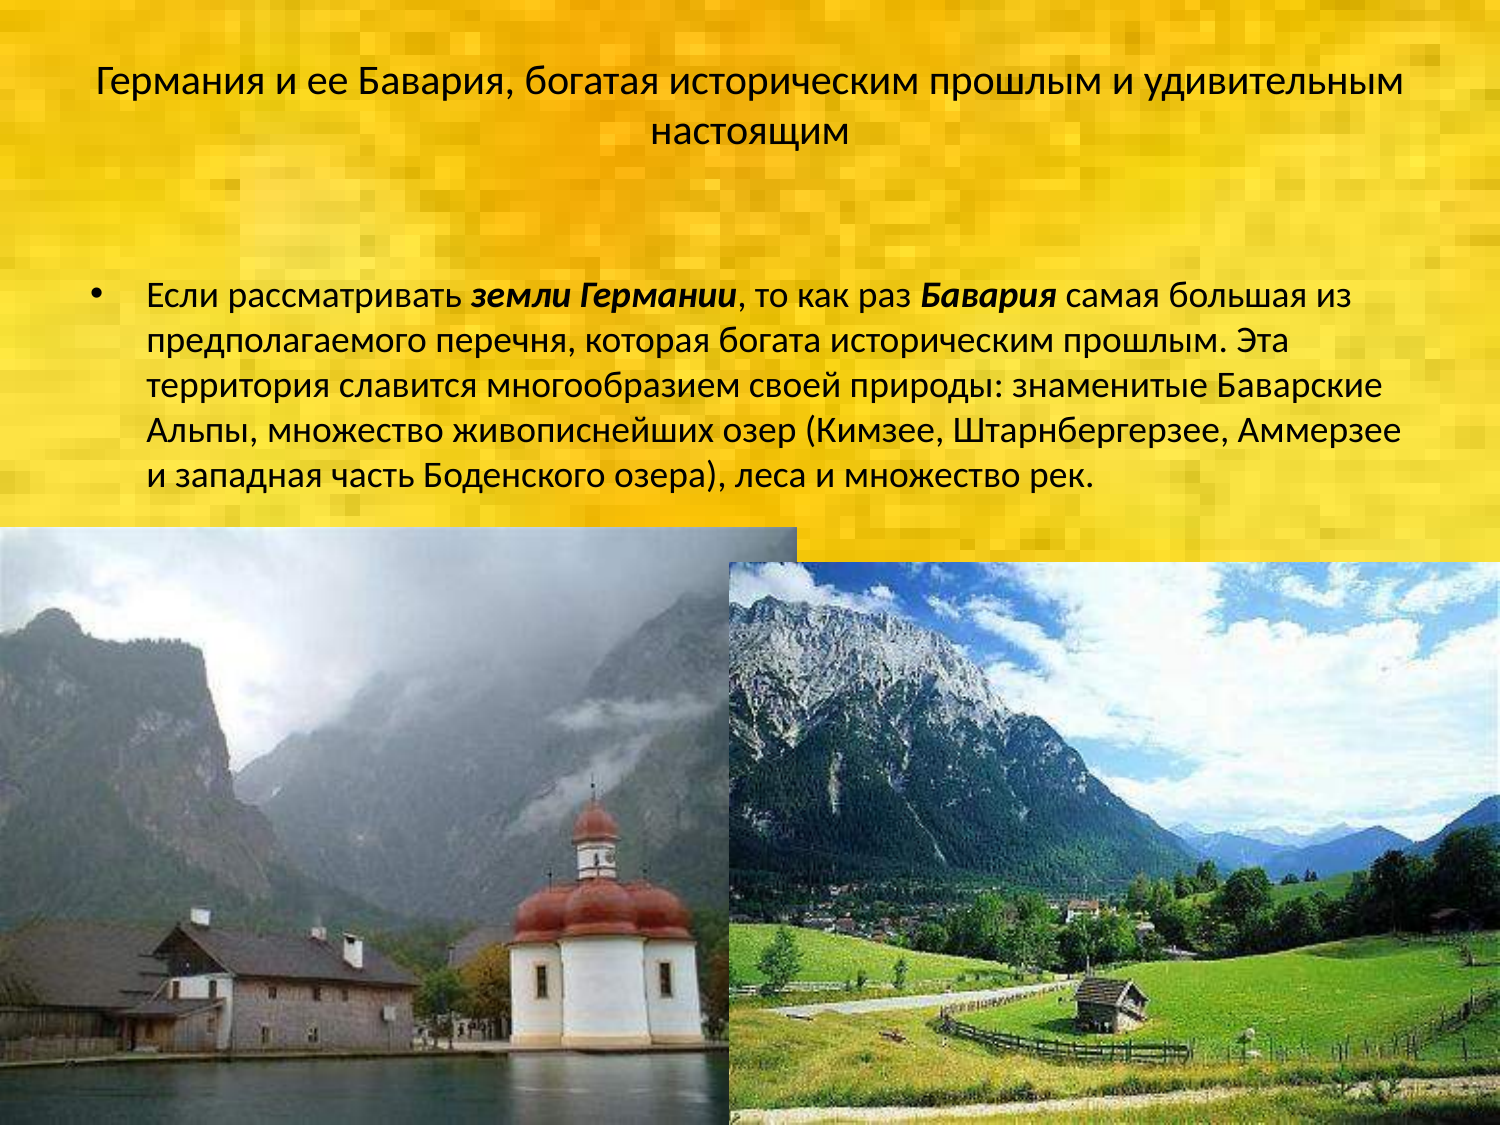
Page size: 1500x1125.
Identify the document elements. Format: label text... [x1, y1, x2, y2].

title Германия и ее Бавария, богатая историческим прошлым и удивительным настоящим [75, 45, 1425, 233]
list Если рассматривать земли Германии, то как раз Бавария самая большая из предполагаемого перечня, которая богата историческим прошлым. Эта территория славится многообразием своей природы: знаменитые Баварские Альпы, множество живописнейших озер (Кимзее, Штарнбергерзее, Аммерзее и западная часть Боденского озера), леса и множество рек. [75, 262, 1425, 560]
picture [0, 0, 1500, 1125]
